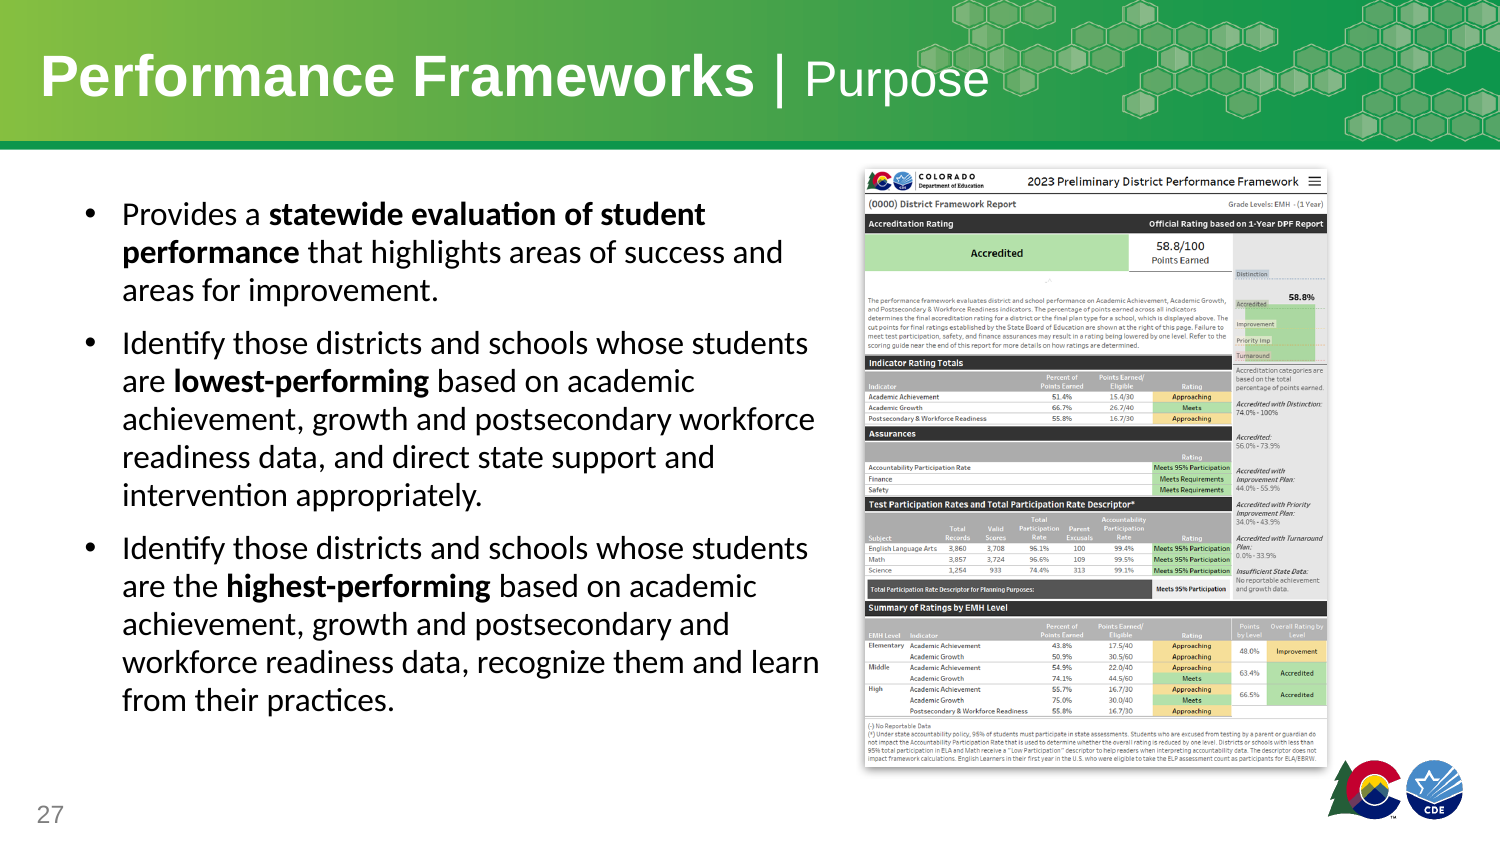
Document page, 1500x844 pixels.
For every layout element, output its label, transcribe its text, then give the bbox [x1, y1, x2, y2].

list Provides a statewide evaluation of student performance that highlights areas of success and areas for improvement. Identify those districts and schools whose students are lowest-performing based on academic achievement, growth and postsecondary workforce readiness data, and direct state support and intervention appropriately. Identify those districts and schools whose students are the highest-performing based on academic achievement, growth and postsecondary and workforce readiness data, recognize them and learn from their practices. [84, 195, 831, 767]
picture [865, 169, 1463, 820]
slide_number 27 [36, 790, 375, 836]
picture [0, 0, 1500, 150]
title Performance Frameworks | Purpose [40, 31, 1038, 125]
